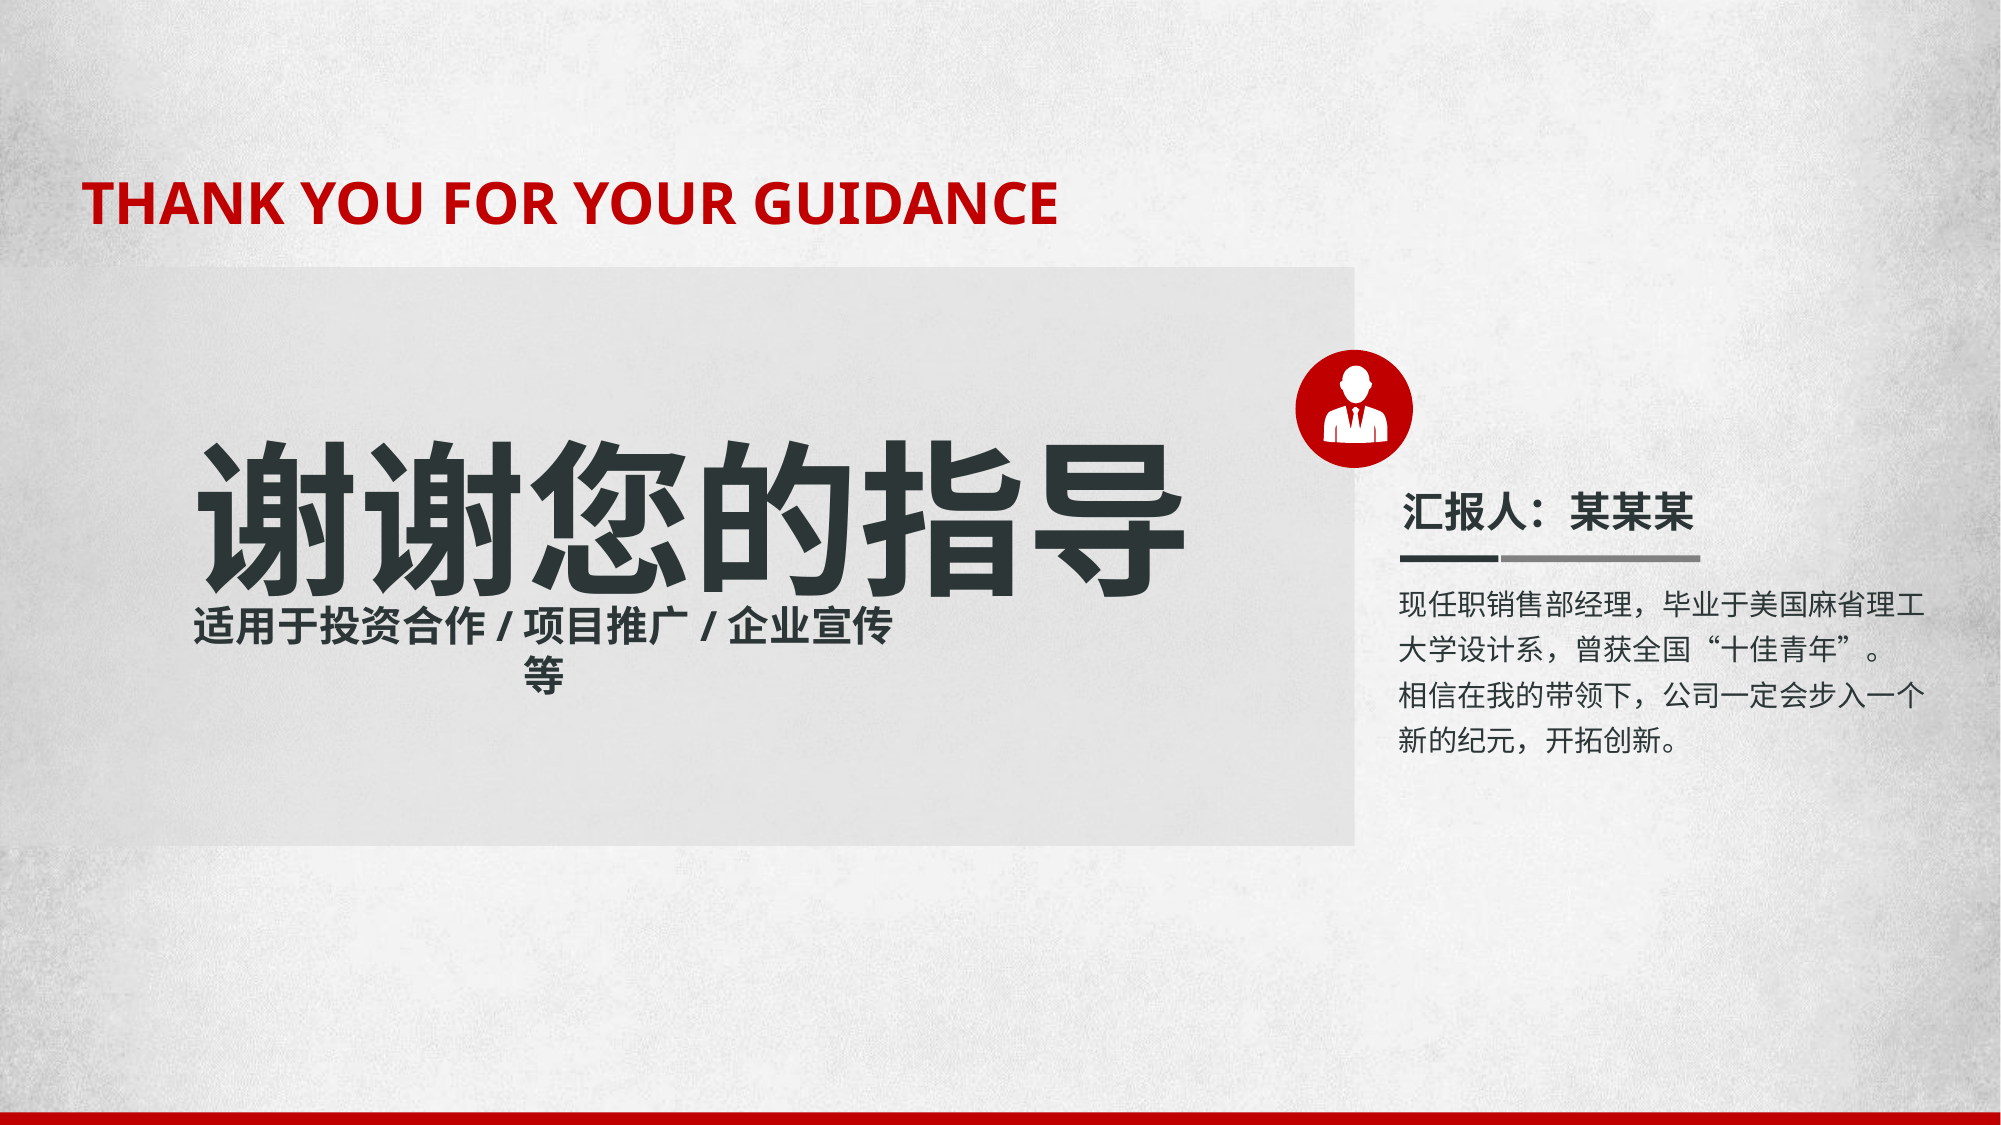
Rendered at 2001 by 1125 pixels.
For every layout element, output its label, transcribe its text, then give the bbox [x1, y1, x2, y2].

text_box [1295, 349, 1414, 469]
text_box [1398, 553, 1499, 564]
text_box 适用于投资合作/项目推广/企业宣传等 [167, 584, 922, 716]
text_box 汇报人：某某某 [1391, 479, 1707, 542]
text_box 谢谢您的指导 [177, 243, 1240, 624]
text_box 现任职销售部经理，毕业于美国麻省理工大学设计系，曾获全国“十佳青年”。 相信在我的带领下，公司一定会步入一个新的纪元，开拓创新。 [1387, 570, 1957, 764]
text_box [0, 265, 1357, 848]
text_box [0, 1112, 2001, 1125]
picture [0, 0, 2001, 1112]
text_box [1499, 553, 1702, 564]
text_box THANK YOU FOR YOUR GUIDANCE [61, 156, 1081, 247]
